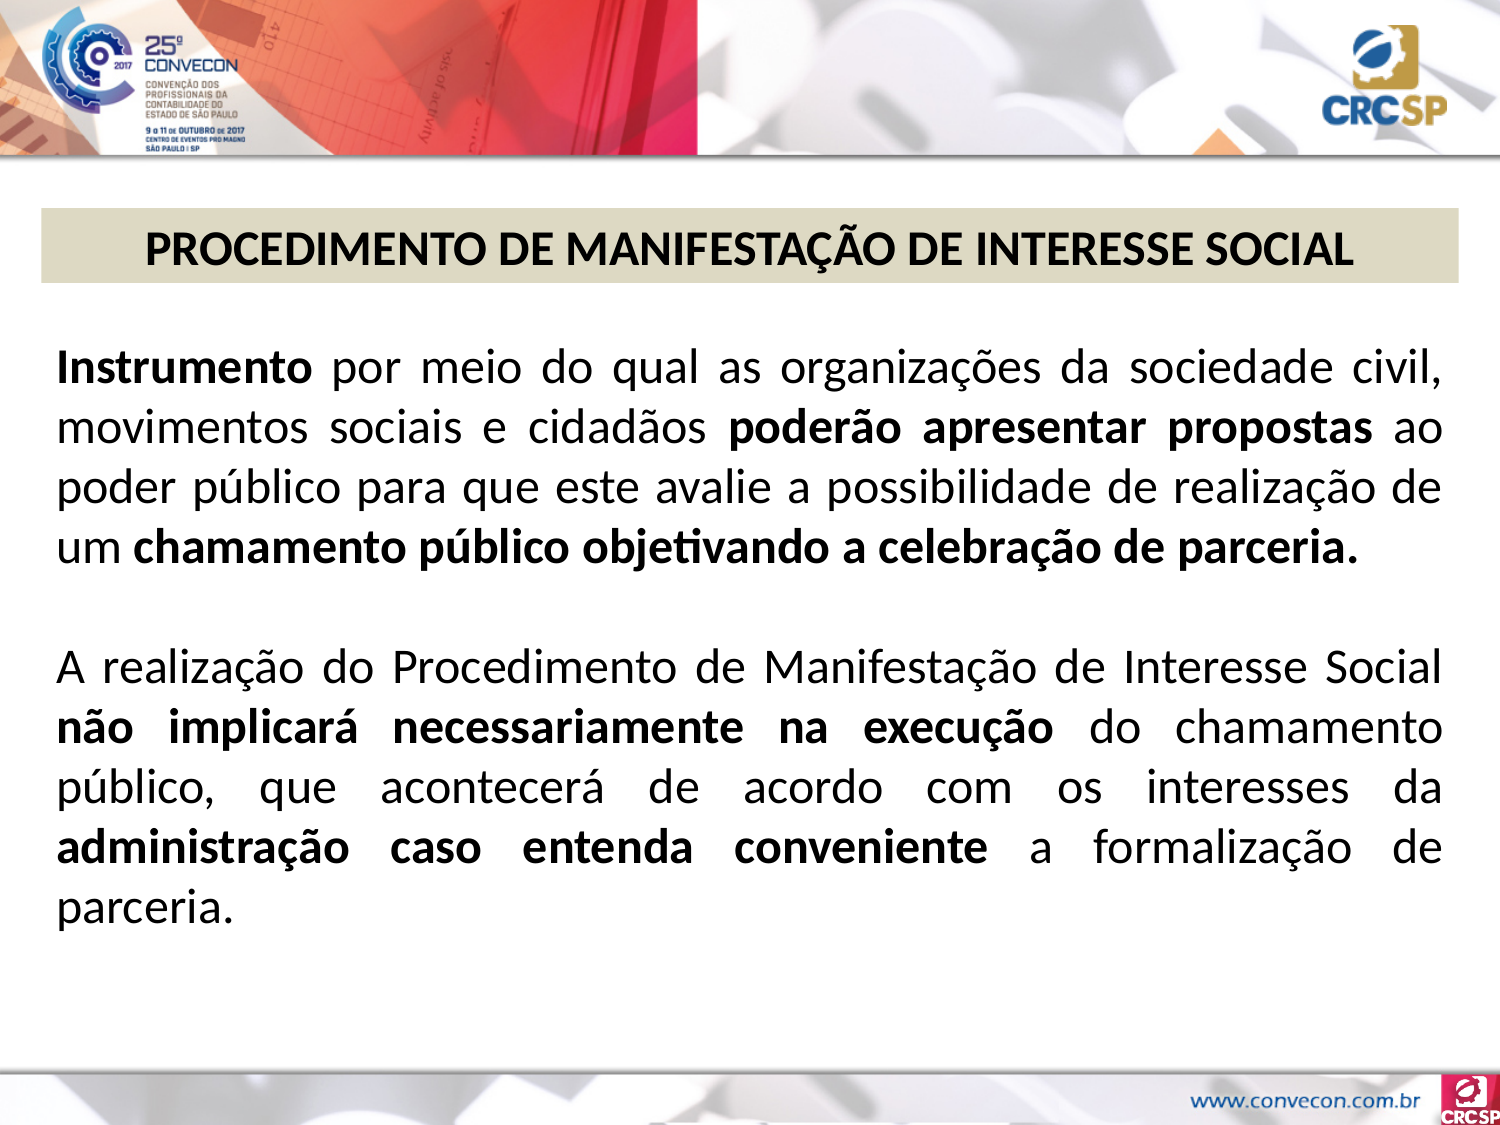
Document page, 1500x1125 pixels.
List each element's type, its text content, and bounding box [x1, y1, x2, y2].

text_box Instrumento por meio do qual as organizações da sociedade civil, movimentos sociais e cidadãos poderão apresentar propostas ao poder público para que este avalie a possibilidade de realização de um chamamento público objetivando a celebração de parceria. A realização do Procedimento de Manifestação de Interesse Social não implicará necessariamente na execução do chamamento público, que acontecerá de acordo com os interesses da administração caso entenda conveniente a formalização de parceria. [41, 326, 1459, 941]
picture [0, 0, 1500, 1125]
text_box PROCEDIMENTO DE MANIFESTAÇÃO DE INTERESSE SOCIAL [41, 208, 1459, 283]
